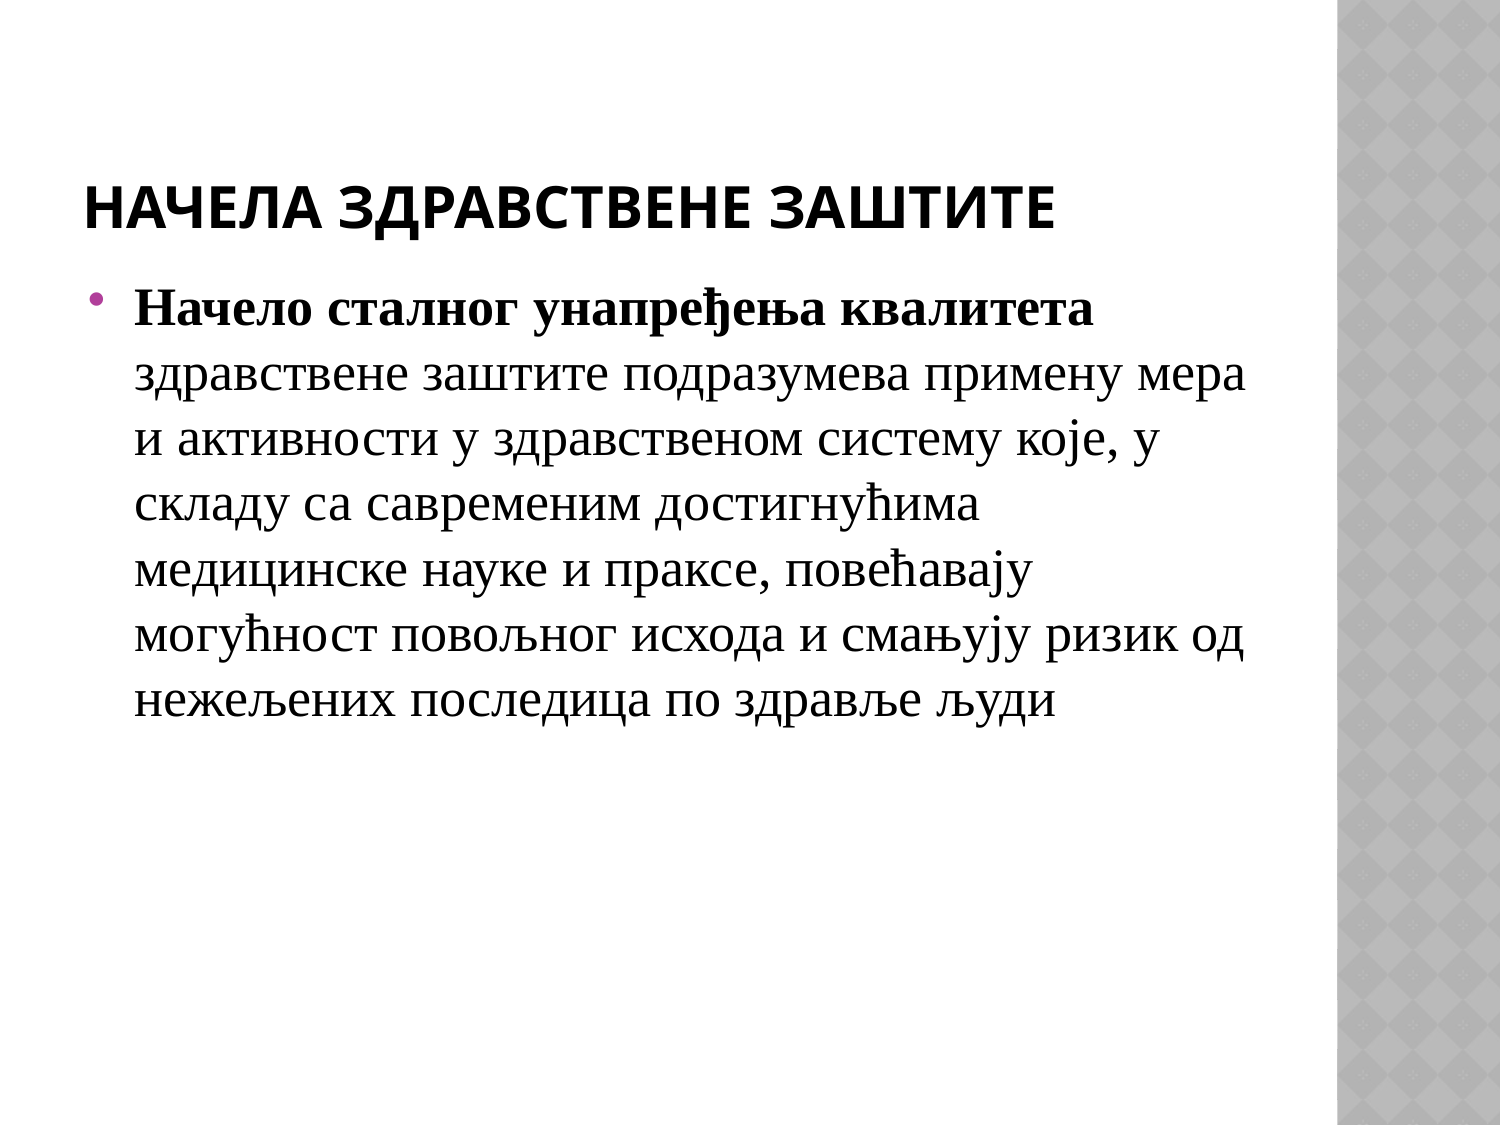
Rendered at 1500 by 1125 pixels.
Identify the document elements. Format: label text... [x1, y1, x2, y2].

title НАЧЕЛА ЗДРАВСТВЕНЕ ЗАШТИТЕ [75, 52, 1263, 240]
list Начело сталног унапређења квалитета здравствене заштите подразумева примену мера и активности у здравственом систему које, у складу са савременим достигнућима медицинске науке и праксе, повећавају могућност повољног исхода и смањују ризик од нежељених последица по здравље људи [75, 264, 1263, 1059]
